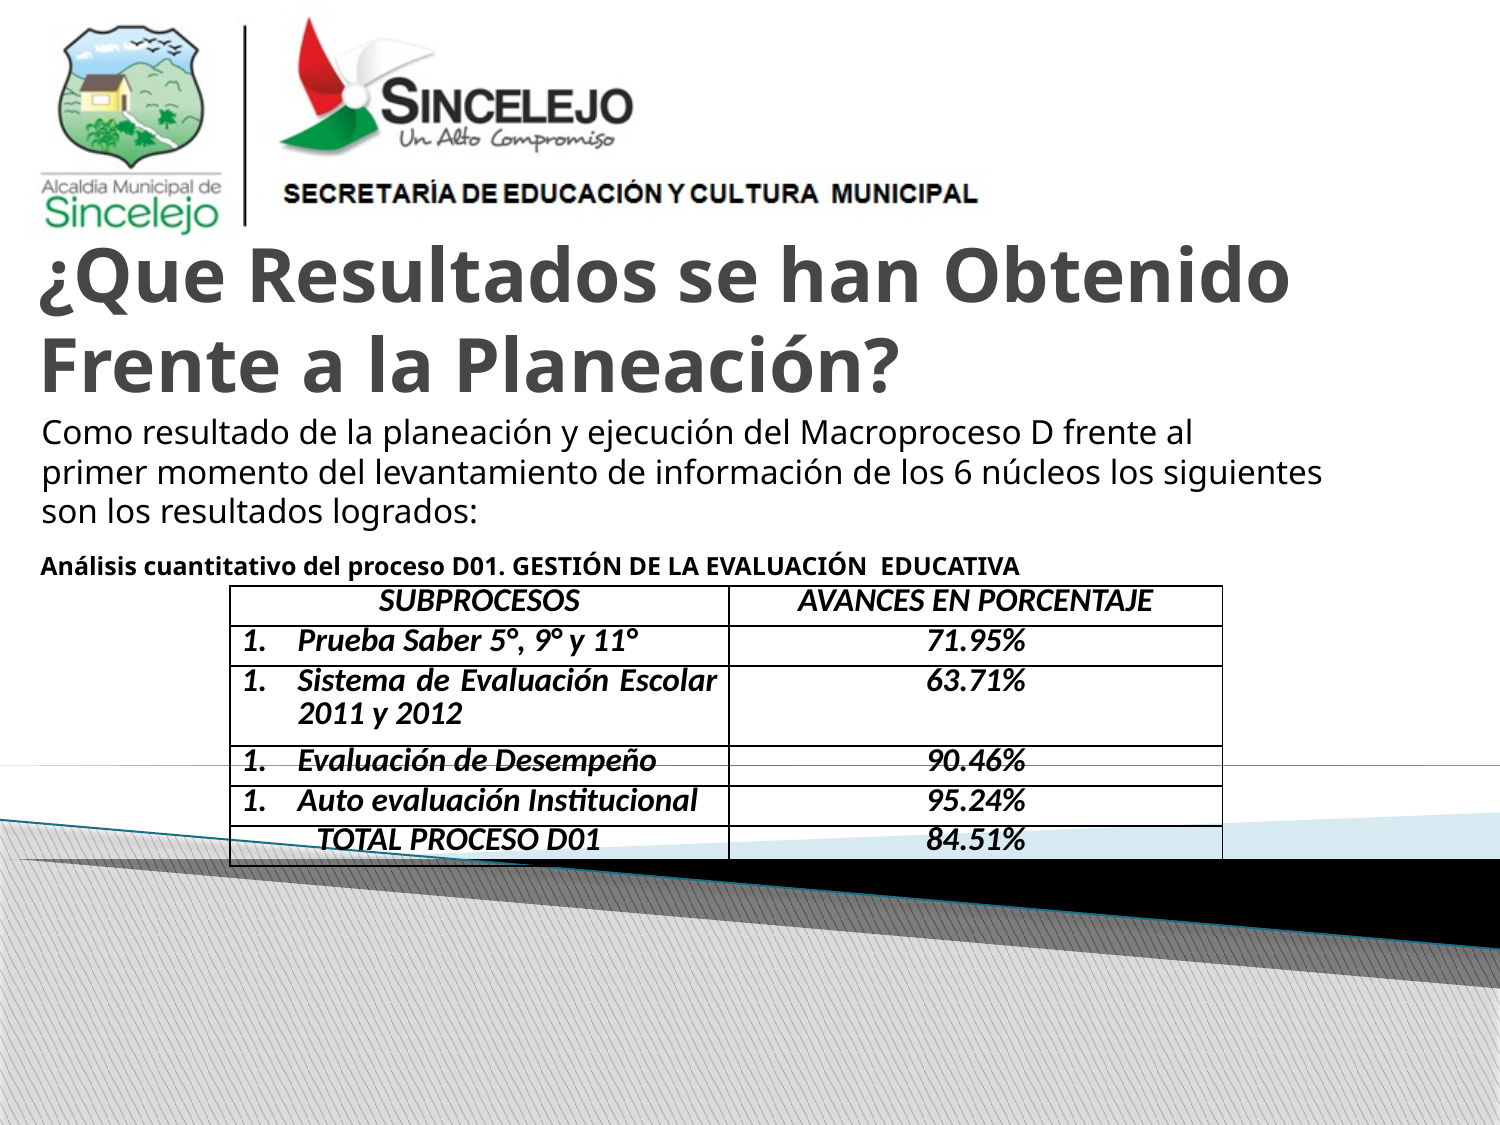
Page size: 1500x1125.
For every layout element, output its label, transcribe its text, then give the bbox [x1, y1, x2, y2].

picture [5, 859, 1500, 989]
table_header SUBPROCESOS [231, 587, 728, 625]
table_cell Sistema de Evaluación Escolar 2011 y 2012 [231, 667, 728, 745]
table_cell 71.95% [730, 627, 1222, 665]
table_cell 95.24% [730, 787, 1222, 825]
text_box Como resultado de la planeación y ejecución del Macroproceso D frente al primer momento del levantamiento de información de los 6 núcleos los siguientes son los resultados logrados: [26, 403, 1500, 538]
table_cell 90.46% [730, 747, 1222, 785]
table_cell Prueba Saber 5°, 9° y 11° [231, 627, 728, 665]
table_cell 63.71% [730, 667, 1222, 745]
table_cell Evaluación de Desempeño [231, 747, 728, 785]
table_cell Auto evaluación Institucional [231, 787, 728, 825]
title ¿Que Resultados se han Obtenido Frente a la Planeación? [23, 201, 1418, 415]
table_cell 84.51% [730, 827, 1222, 865]
table_cell TOTAL PROCESO D01 [231, 827, 728, 865]
text_box Análisis cuantitativo del proceso D01. GESTIÓN DE LA EVALUACIÓN EDUCATIVA [25, 542, 1057, 633]
table_header AVANCES EN PORCENTAJE [730, 587, 1222, 625]
picture [1, 4, 1031, 253]
